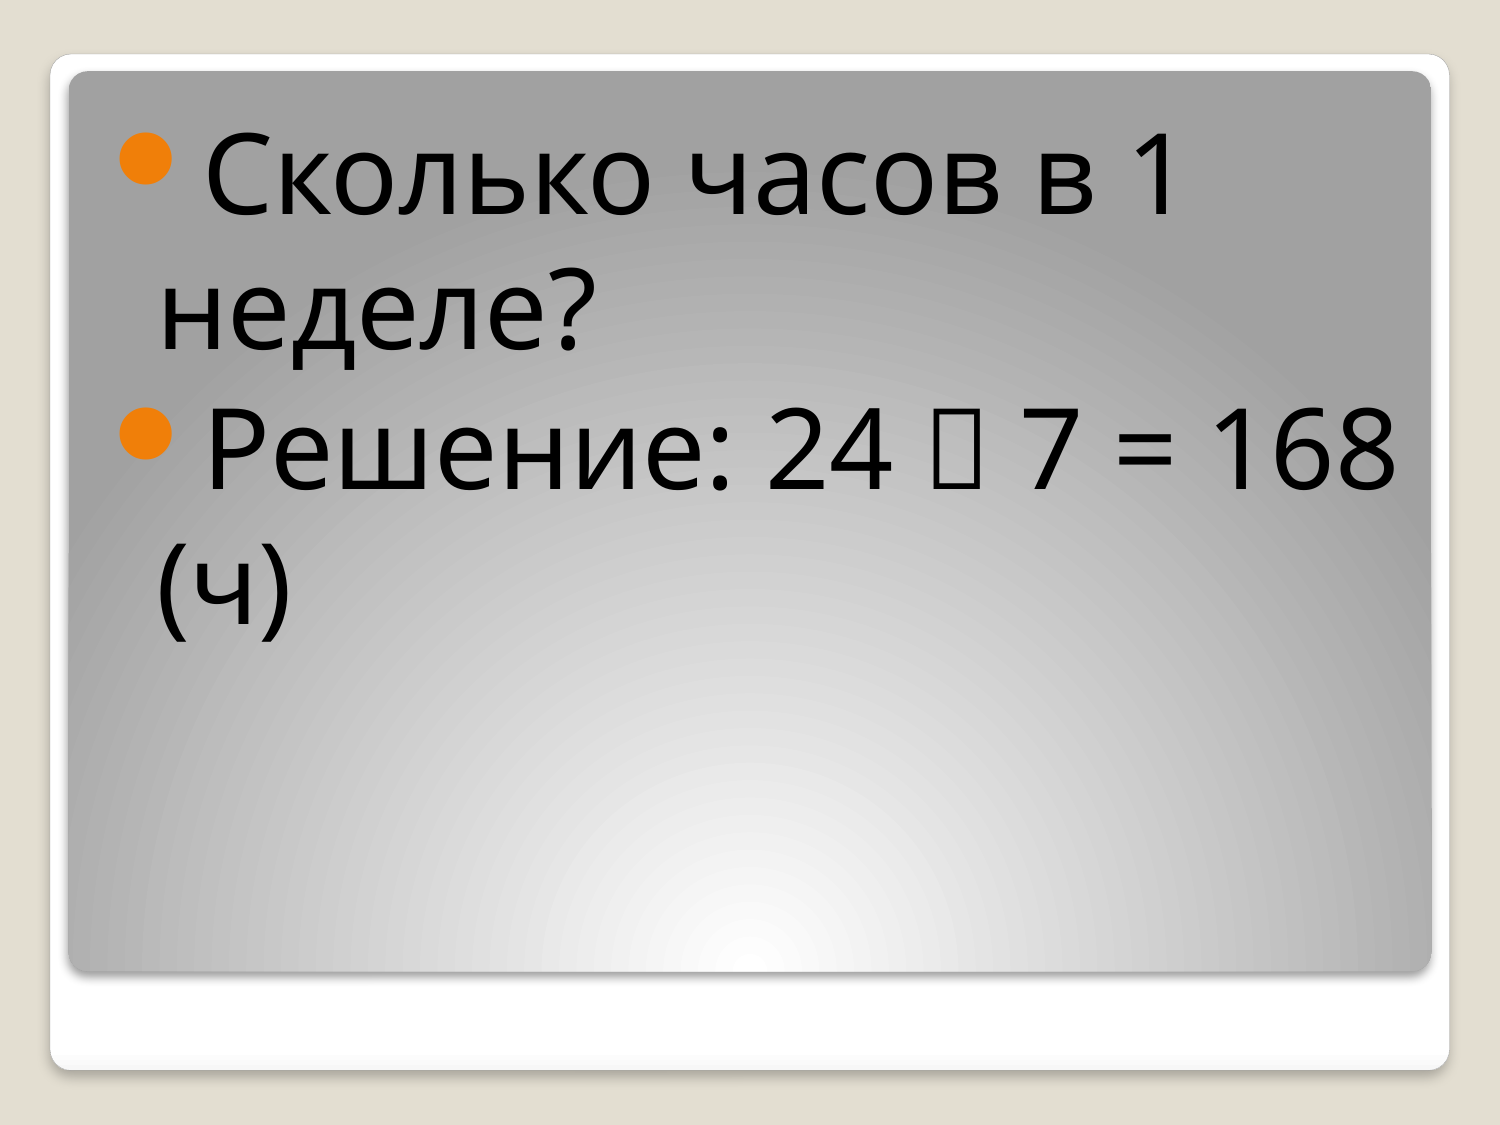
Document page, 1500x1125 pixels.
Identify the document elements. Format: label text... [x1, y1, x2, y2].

list Сколько часов в 1 неделе? Решение: 24  7 = 168 (ч) [82, 86, 1425, 774]
